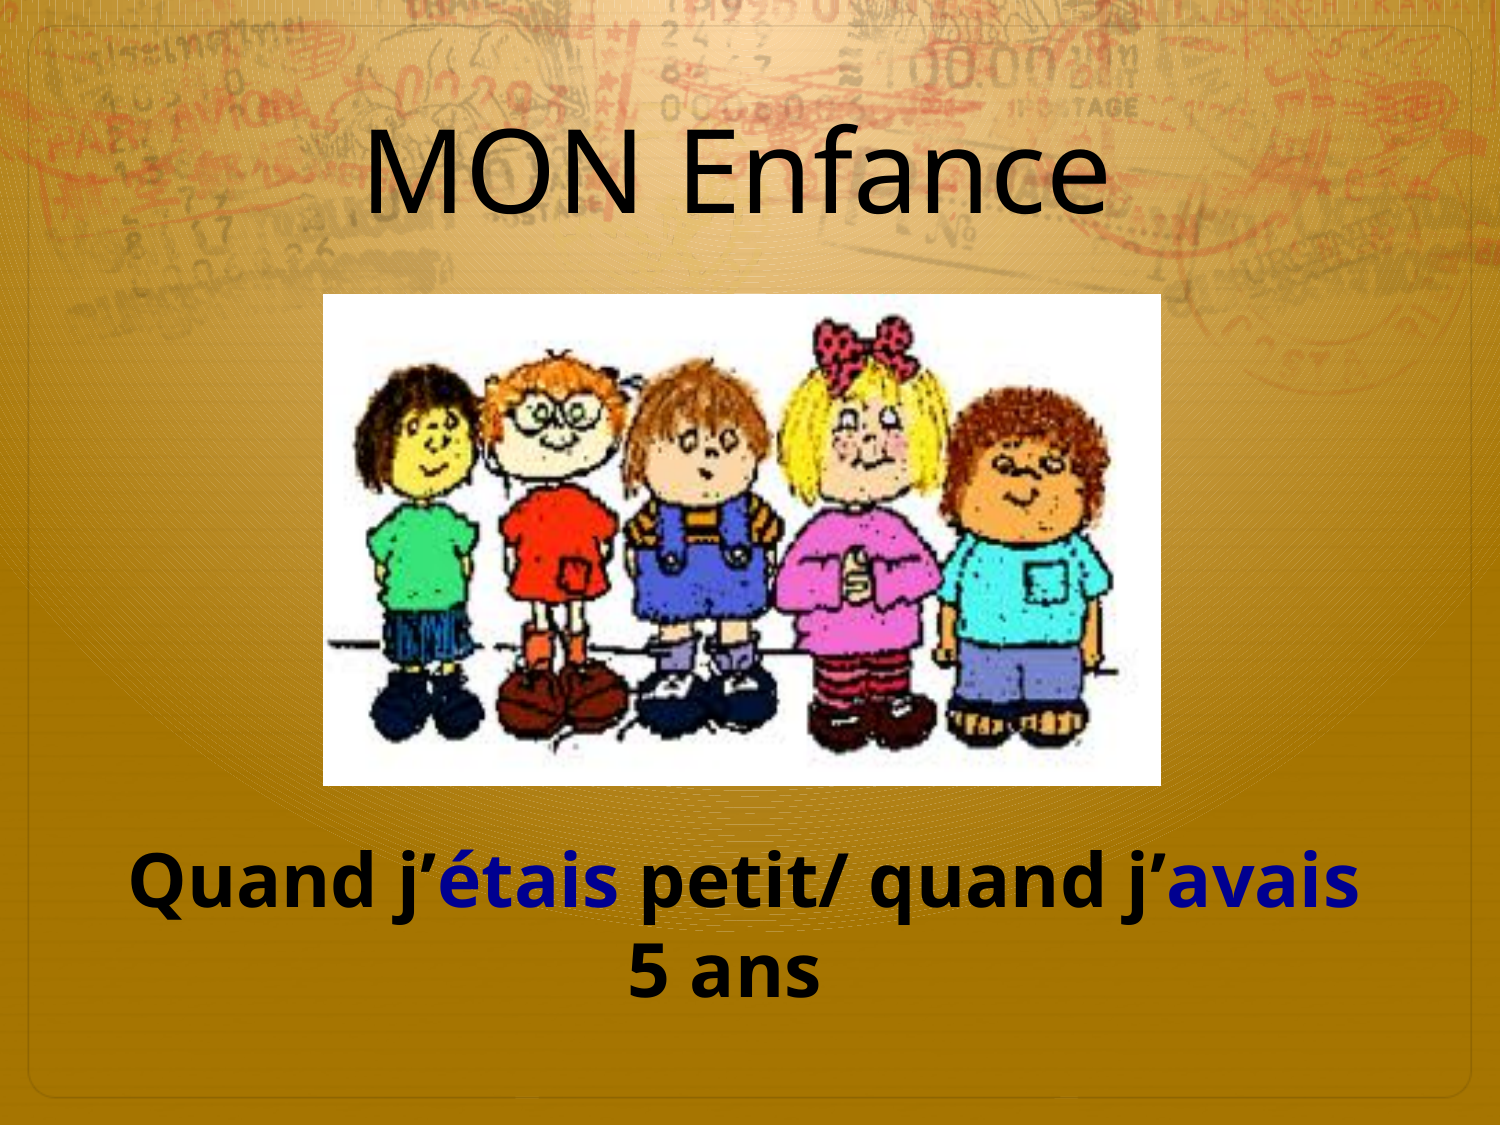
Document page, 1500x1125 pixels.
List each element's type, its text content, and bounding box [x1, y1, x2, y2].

title MON Enfance [80, 125, 1393, 245]
subtitle Quand j’étais petit/ quand j’avais 5 ans [87, 825, 1401, 1025]
picture [0, 0, 1500, 1125]
